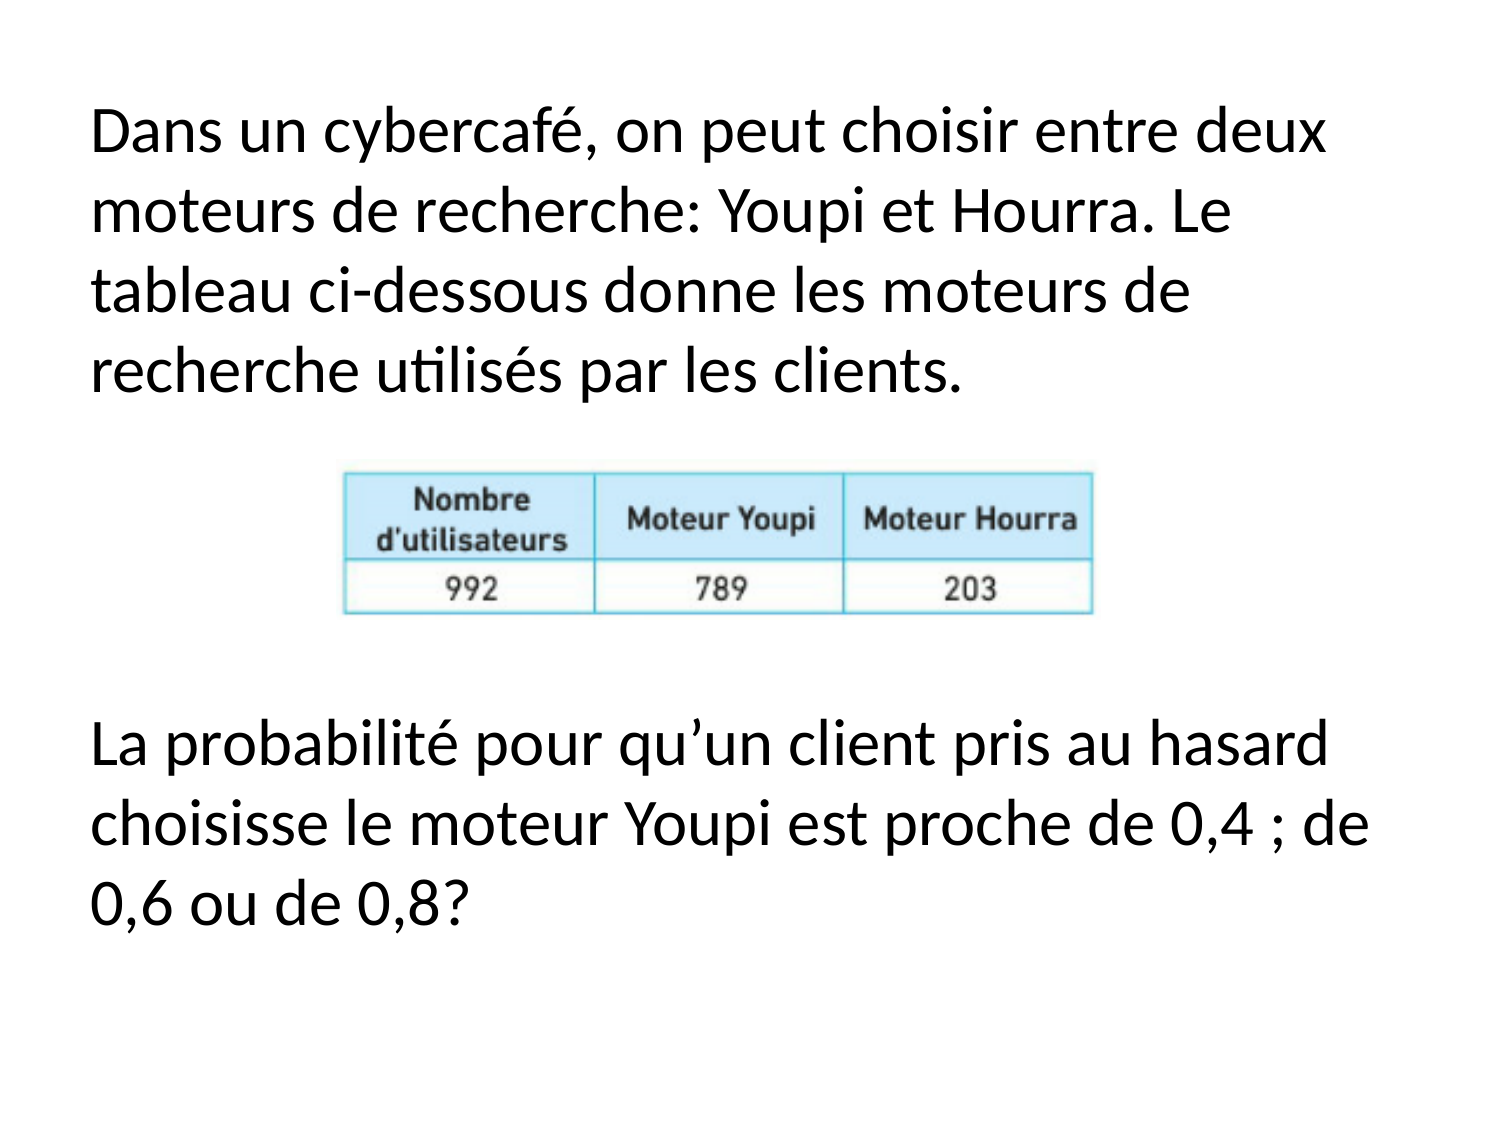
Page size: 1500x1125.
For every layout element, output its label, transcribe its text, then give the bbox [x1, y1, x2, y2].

picture [336, 459, 1102, 620]
list Dans un cybercafé, on peut choisir entre deux moteurs de recherche: Youpi et Hourra. Le tableau ci-dessous donne les moteurs de recherche utilisés par les clients. La probabilité pour qu’un client pris au hasard choisisse le moteur Youpi est proche de 0,4 ; de 0,6 ou de 0,8? [75, 78, 1425, 1005]
